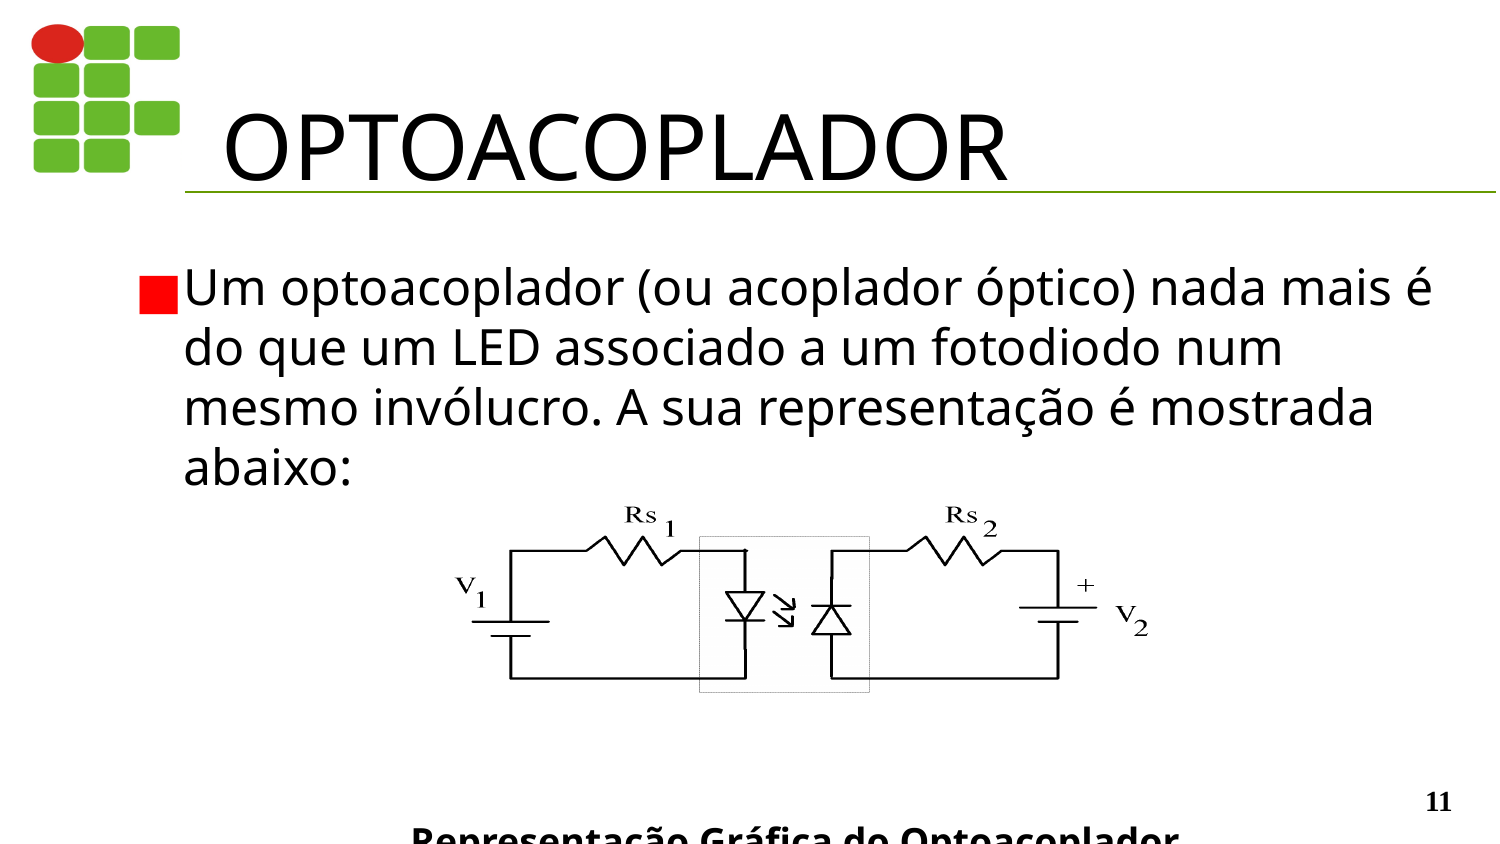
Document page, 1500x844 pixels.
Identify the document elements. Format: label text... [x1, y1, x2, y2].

text_box ‹#› [1155, 774, 1468, 825]
title OPTOACOPLADOR [206, 26, 1468, 207]
picture [29, 23, 182, 174]
picture [454, 501, 1164, 695]
list Um optoacoplador (ou acoplador óptico) nada mais é do que um LED associado a um fotodiodo num mesmo invólucro. A sua representação é mostrada abaixo: Representação Gráfica do Optoacoplador [46, 248, 1469, 774]
